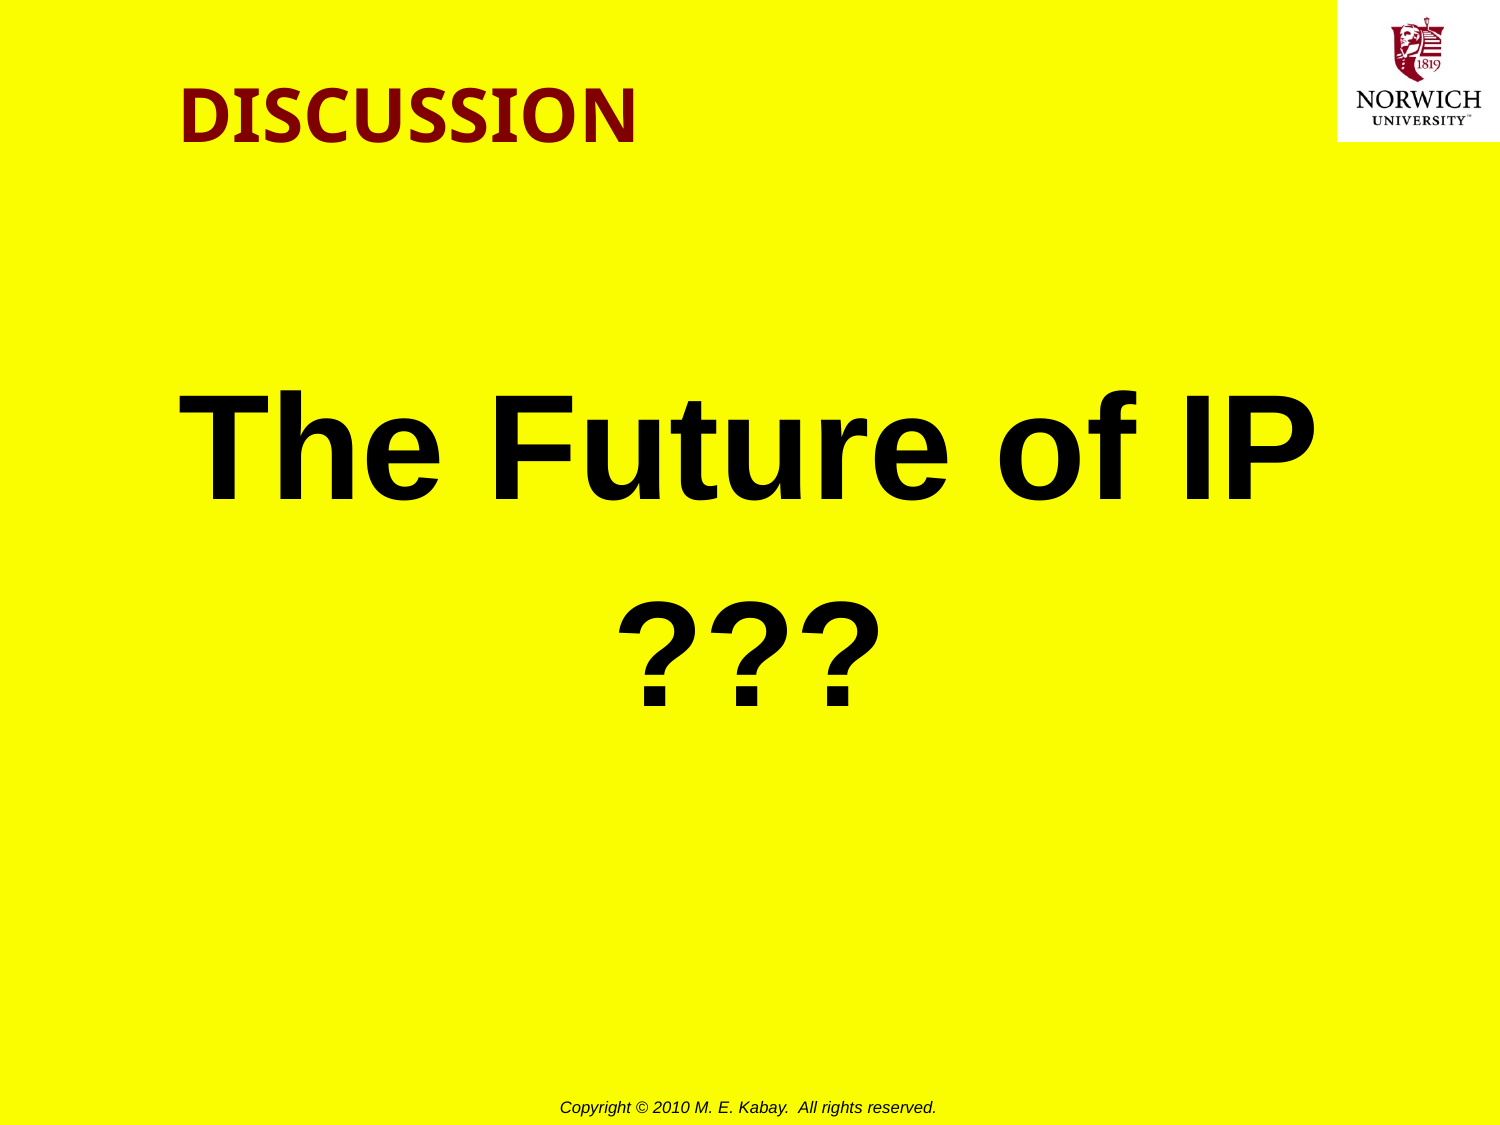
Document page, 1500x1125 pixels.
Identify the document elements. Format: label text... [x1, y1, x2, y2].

picture [1337, 0, 1500, 142]
title DISCUSSION [161, 24, 1339, 213]
list The Future of IP ??? [161, 361, 1339, 1038]
